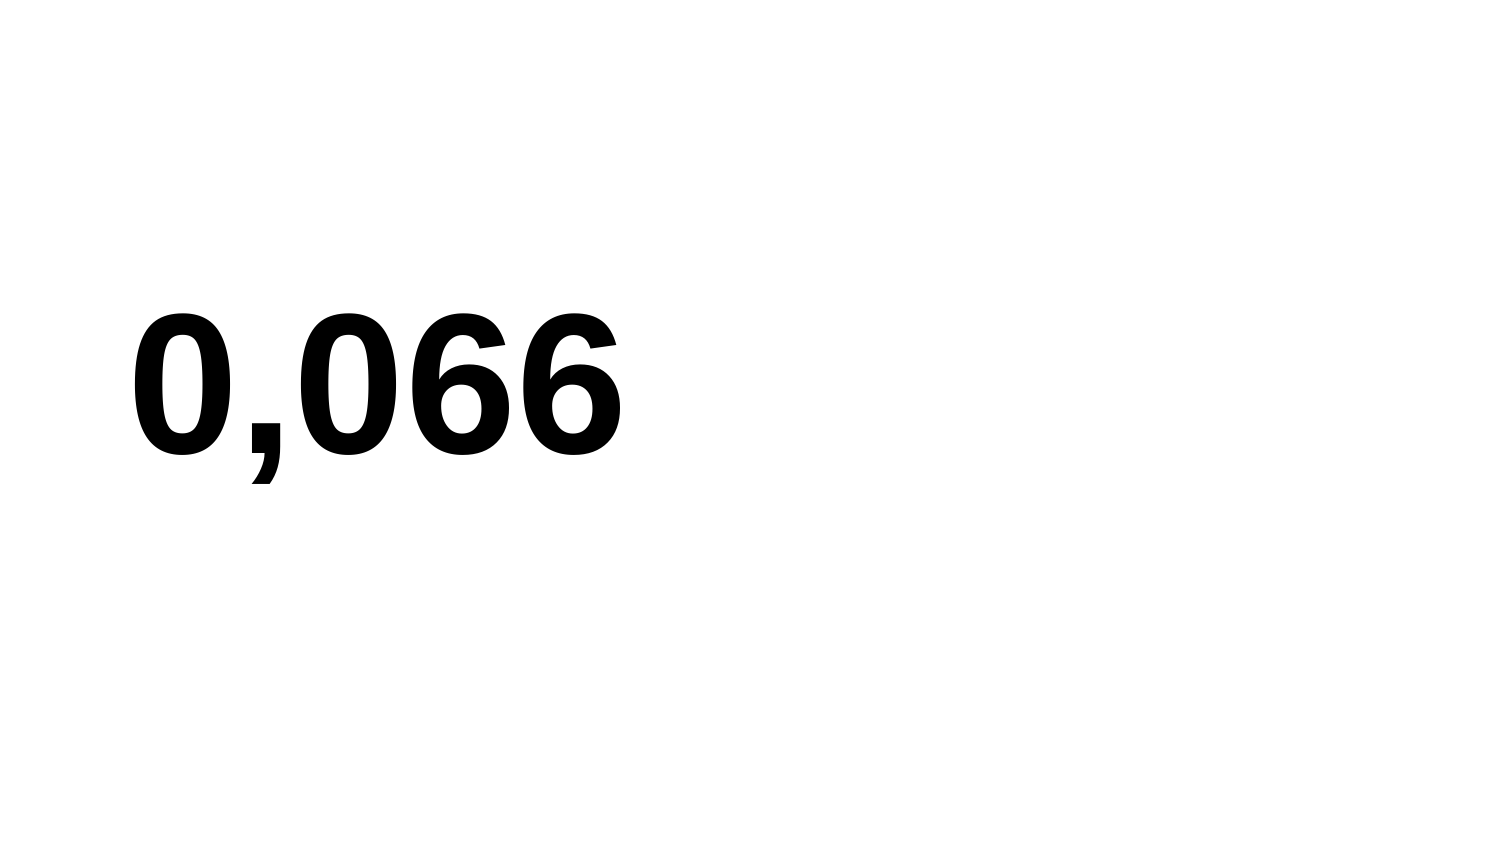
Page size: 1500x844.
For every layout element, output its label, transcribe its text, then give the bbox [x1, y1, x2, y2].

text_box 0,066 [112, 235, 1388, 509]
